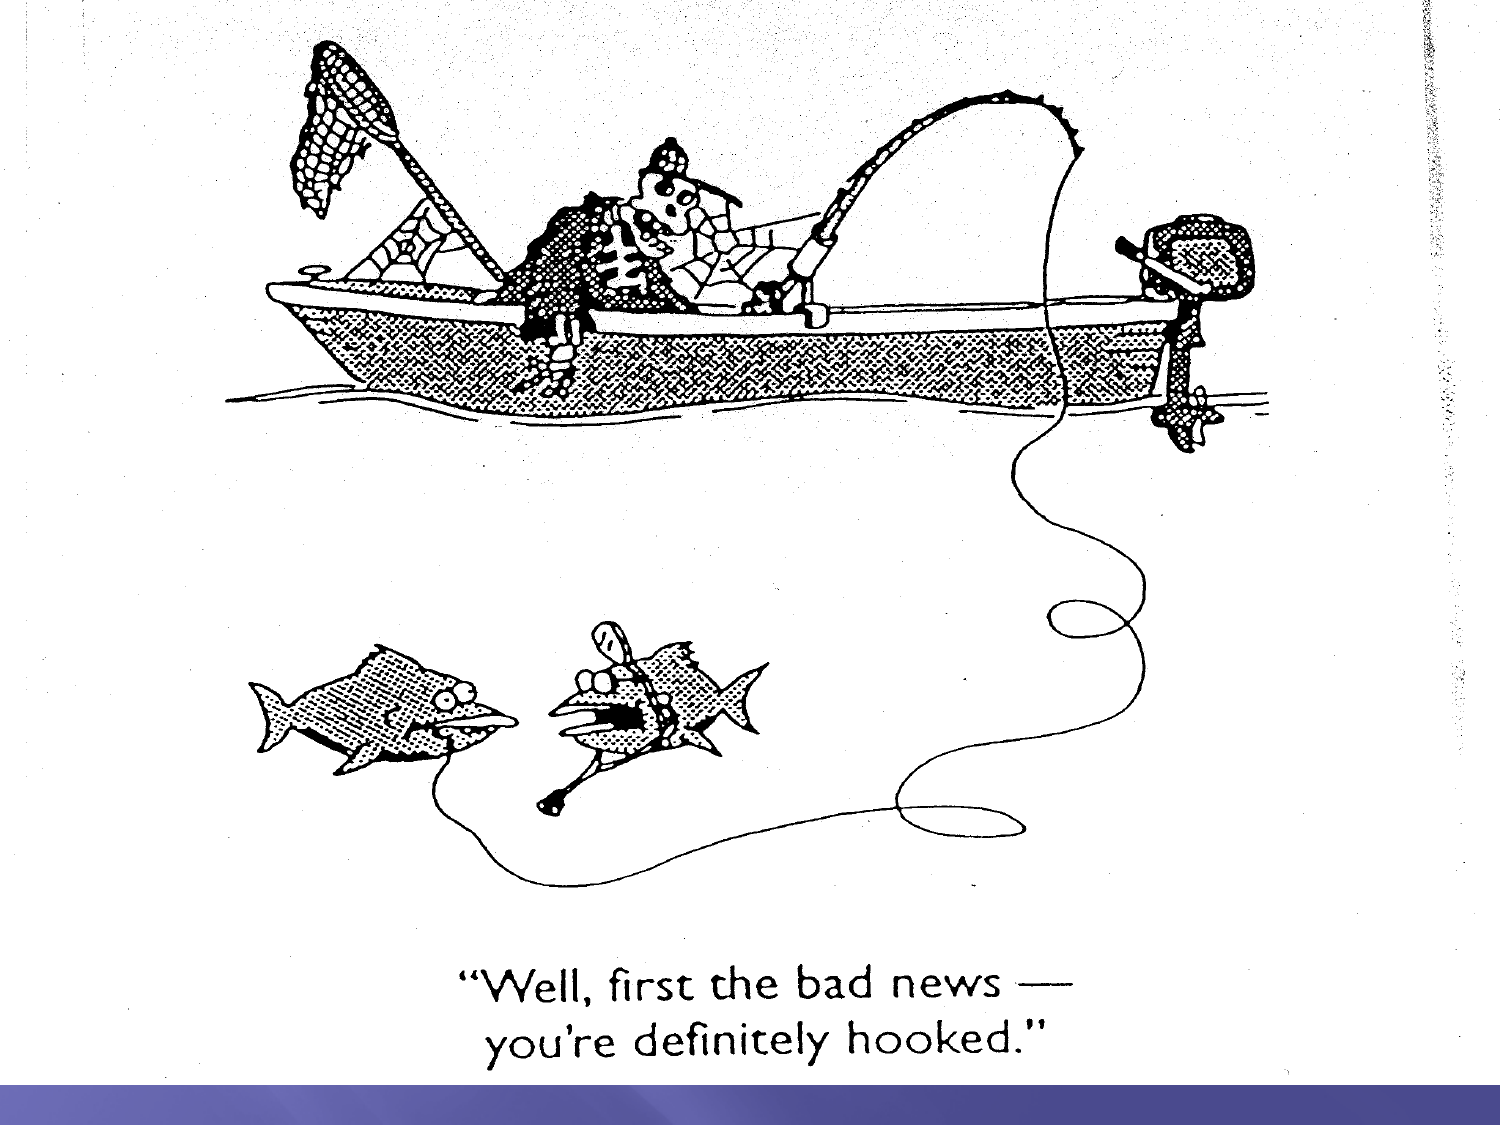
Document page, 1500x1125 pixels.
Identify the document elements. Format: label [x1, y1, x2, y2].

text_box [0, 0, 1500, 1125]
